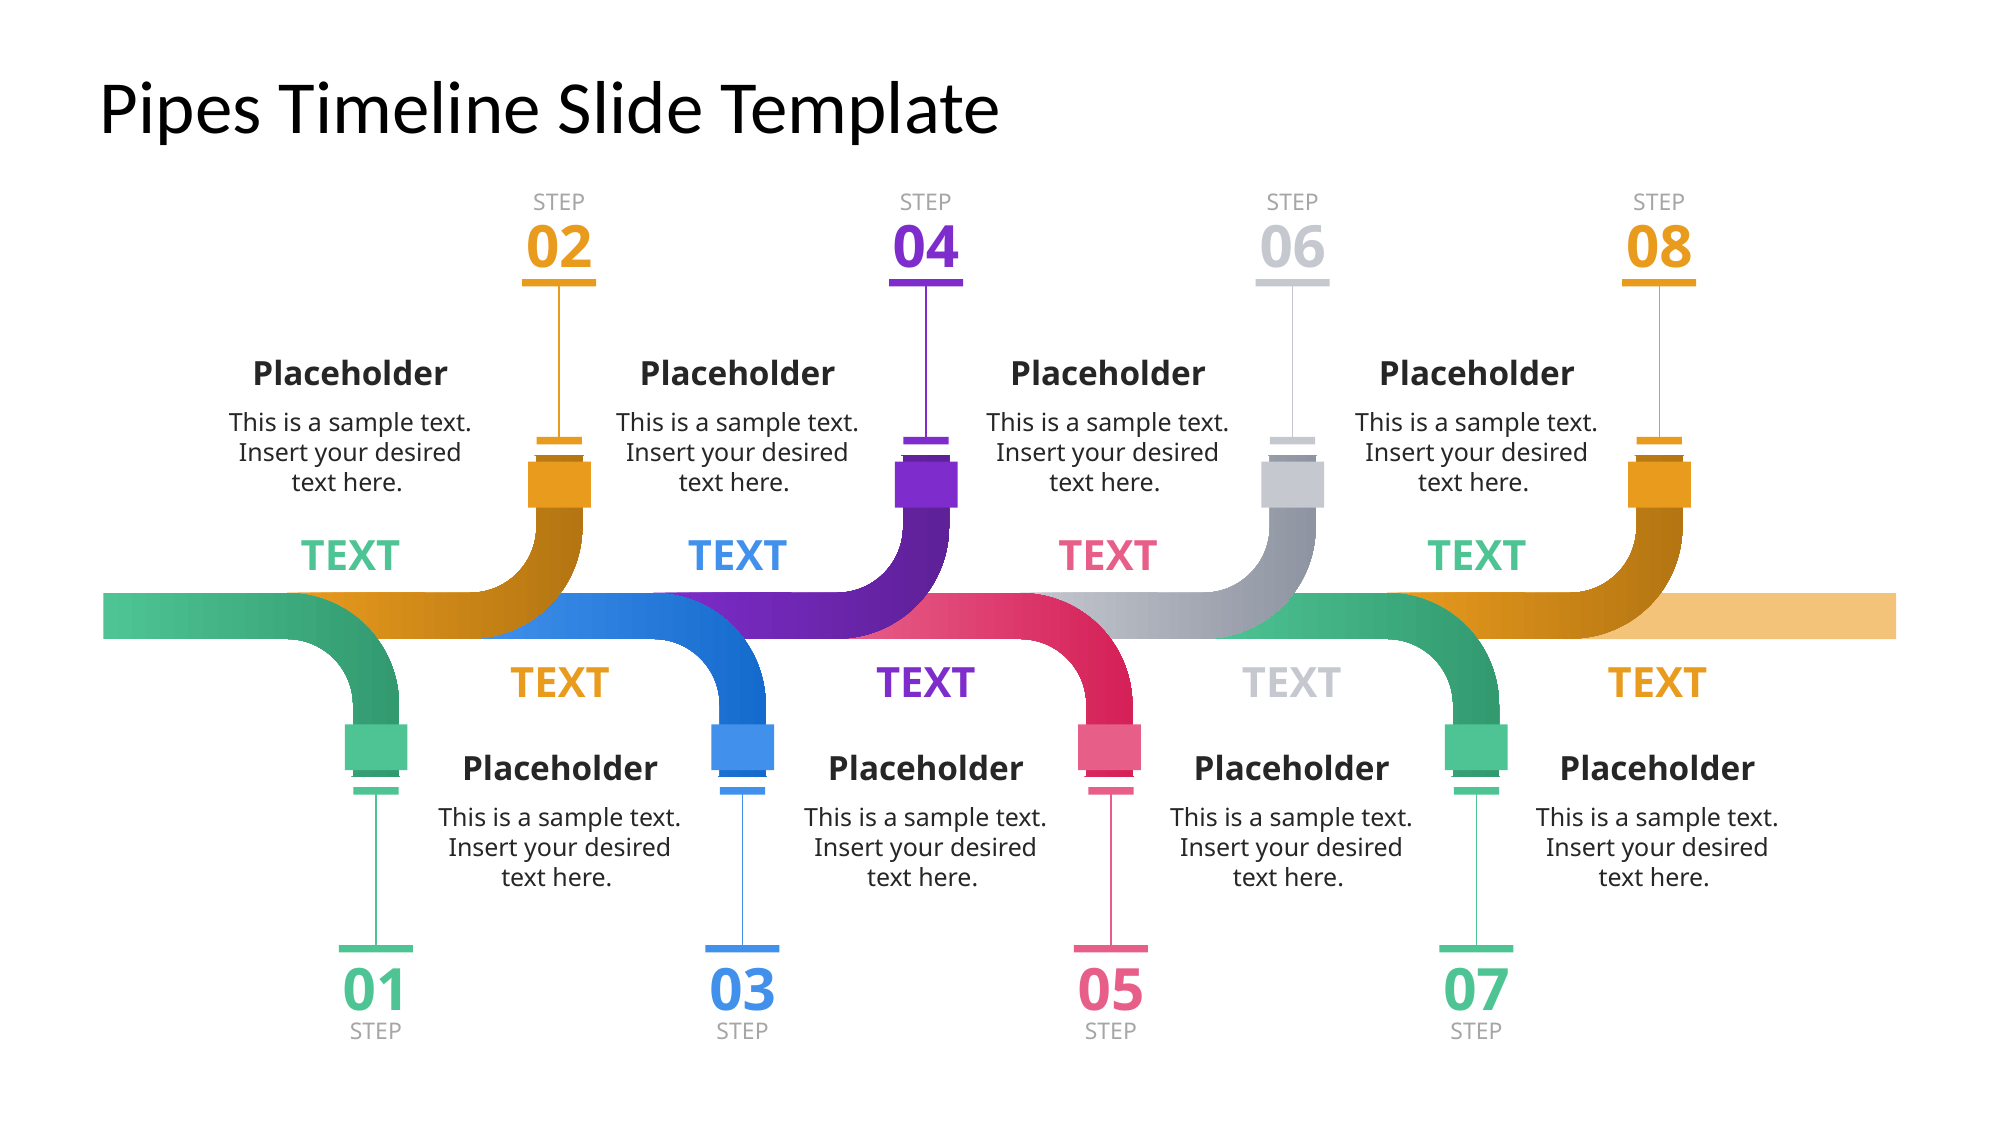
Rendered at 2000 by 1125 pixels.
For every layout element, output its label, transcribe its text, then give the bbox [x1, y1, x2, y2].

text_box [532, 452, 587, 460]
text_box This is a sample text. Insert your desired text here. [435, 801, 685, 900]
text_box [1086, 785, 1136, 797]
text_box Placeholder [614, 350, 861, 394]
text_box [1622, 188, 1696, 266]
text_box [1076, 722, 1143, 772]
text_box [715, 772, 770, 779]
text_box [1632, 452, 1687, 460]
text_box [1072, 943, 1150, 955]
text_box [1626, 460, 1693, 510]
text_box [288, 510, 585, 641]
text_box [654, 510, 952, 641]
text_box TEXT [801, 658, 1051, 702]
text_box This is a sample text. Insert your desired text here. [613, 406, 863, 505]
text_box [1203, 590, 1502, 722]
text_box [836, 590, 1135, 722]
text_box This is a sample text. Insert your desired text here. [983, 406, 1233, 505]
text_box [101, 590, 402, 722]
text_box [1388, 510, 1685, 641]
text_box [893, 460, 960, 510]
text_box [706, 965, 779, 1044]
text_box This is a sample text. Insert your desired text here. [801, 801, 1051, 900]
text_box [1082, 772, 1137, 779]
text_box [901, 435, 951, 446]
text_box TEXT [1353, 531, 1602, 575]
text_box [343, 722, 410, 772]
text_box TEXT [1533, 658, 1782, 702]
text_box [899, 452, 953, 460]
text_box TEXT [613, 531, 862, 575]
text_box [709, 722, 776, 772]
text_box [1439, 786, 1514, 1044]
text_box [1256, 188, 1330, 266]
text_box [887, 277, 965, 289]
text_box [1620, 277, 1698, 289]
text_box TEXT [226, 531, 475, 575]
text_box [1635, 435, 1684, 446]
text_box [469, 590, 768, 722]
text_box This is a sample text. Insert your desired text here. [1352, 406, 1602, 505]
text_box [338, 786, 414, 1044]
text_box [703, 943, 781, 955]
text_box [1583, 591, 1898, 641]
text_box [1074, 965, 1148, 1044]
text_box [1268, 435, 1317, 446]
text_box This is a sample text. Insert your desired text here. [1532, 801, 1783, 900]
text_box This is a sample text. Insert your desired text here. [1167, 801, 1417, 900]
text_box [1443, 722, 1510, 772]
text_box Placeholder [227, 350, 474, 394]
text_box This is a sample text. Insert your desired text here. [225, 406, 476, 505]
text_box Placeholder [1534, 745, 1781, 789]
text_box TEXT [436, 658, 685, 702]
text_box TEXT [984, 531, 1233, 575]
text_box [526, 460, 593, 510]
text_box [718, 785, 767, 797]
text_box Placeholder [803, 745, 1049, 789]
text_box [1449, 772, 1503, 779]
text_box Placeholder [437, 745, 684, 789]
title Pipes Timeline Slide Template [99, 45, 1900, 162]
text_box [521, 188, 597, 445]
text_box [1259, 460, 1326, 510]
text_box TEXT [1167, 658, 1416, 702]
text_box [1253, 277, 1332, 289]
text_box [349, 772, 403, 779]
text_box Placeholder [1168, 745, 1415, 789]
text_box Placeholder [1354, 350, 1600, 394]
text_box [889, 188, 963, 266]
text_box Placeholder [985, 350, 1232, 394]
text_box [1021, 510, 1318, 641]
text_box [1265, 452, 1320, 460]
